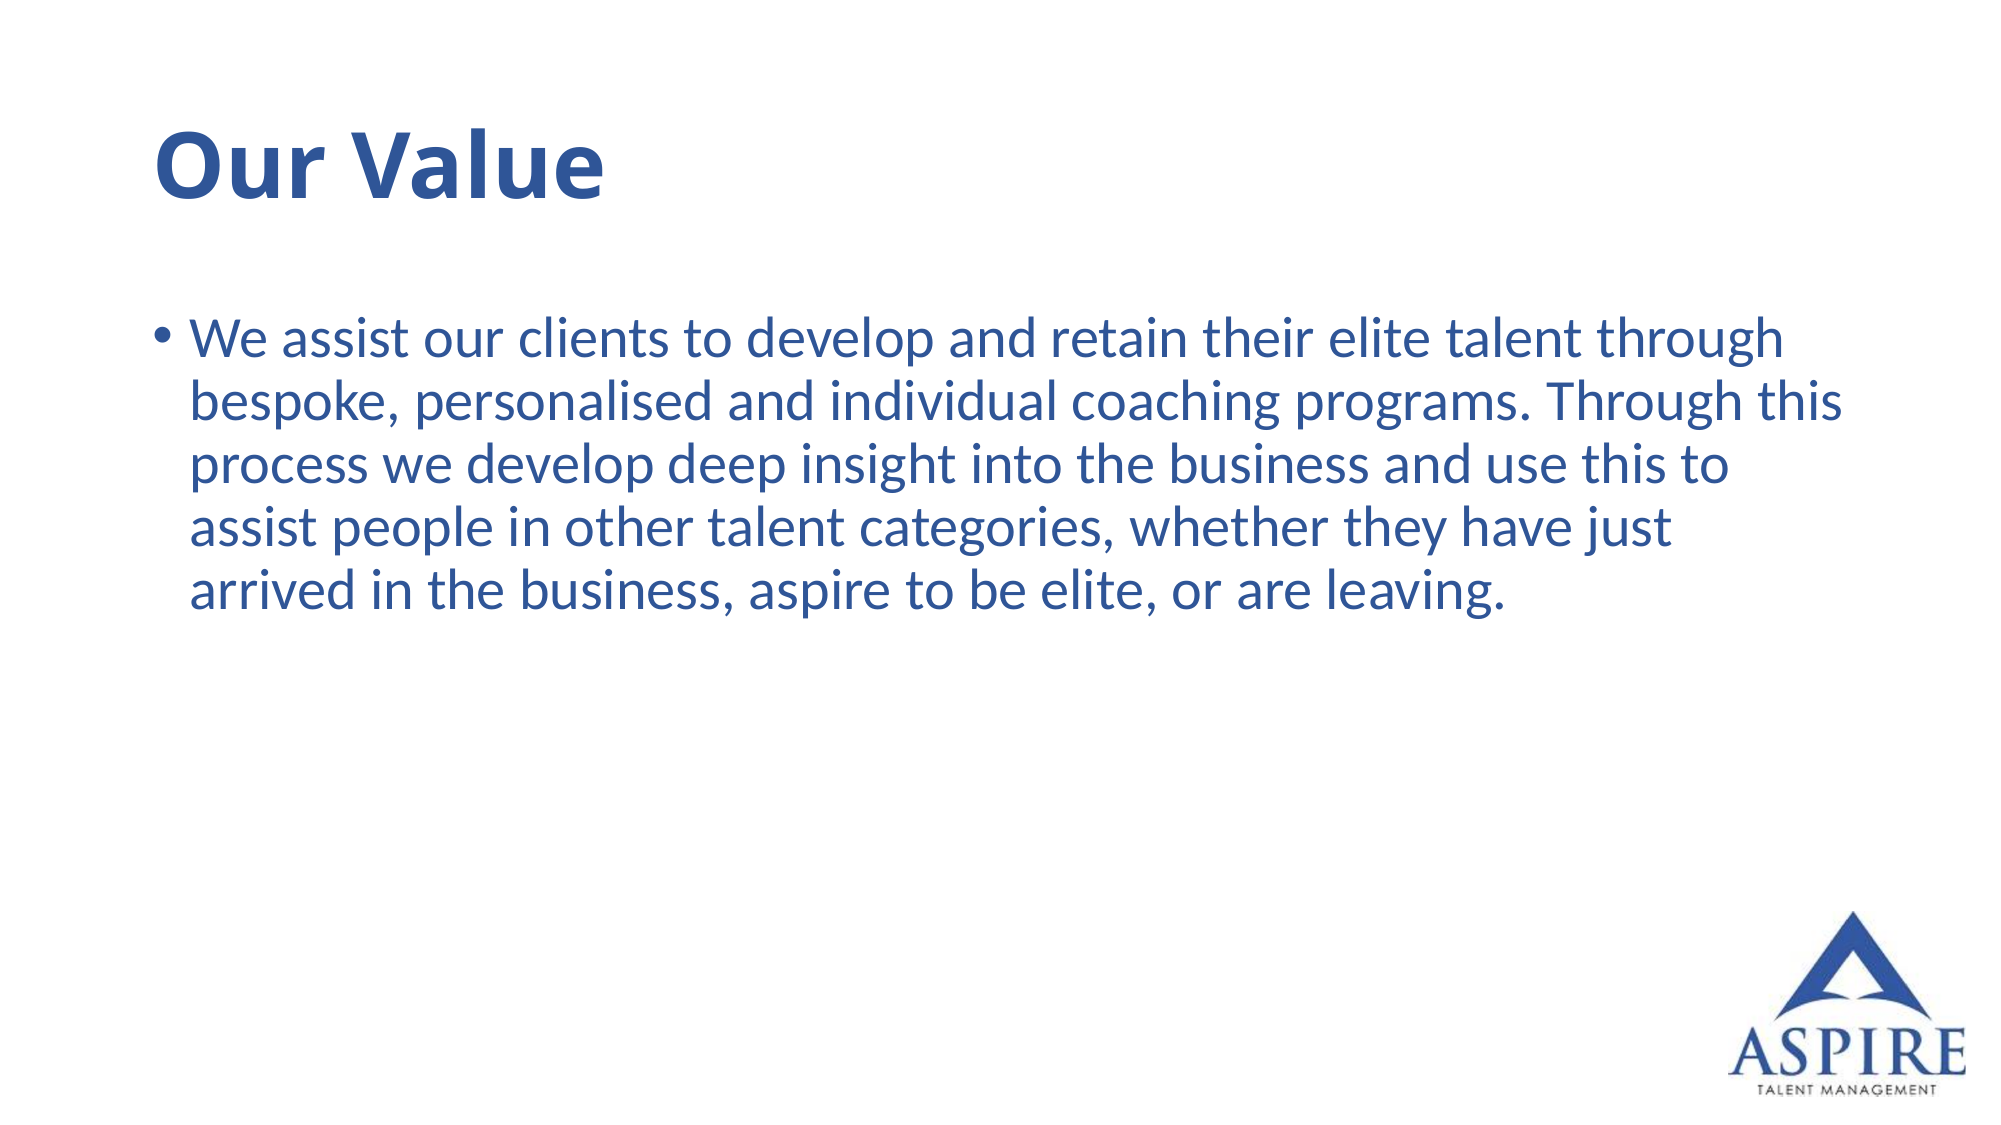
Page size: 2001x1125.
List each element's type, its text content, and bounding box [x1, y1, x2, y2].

list We assist our clients to develop and retain their elite talent through bespoke, personalised and individual coaching programs. Through this process we develop deep insight into the business and use this to assist people in other talent categories, whether they have just arrived in the business, aspire to be elite, or are leaving. [137, 299, 1863, 1014]
picture [1728, 911, 1966, 1097]
title Our Value [137, 59, 1863, 278]
